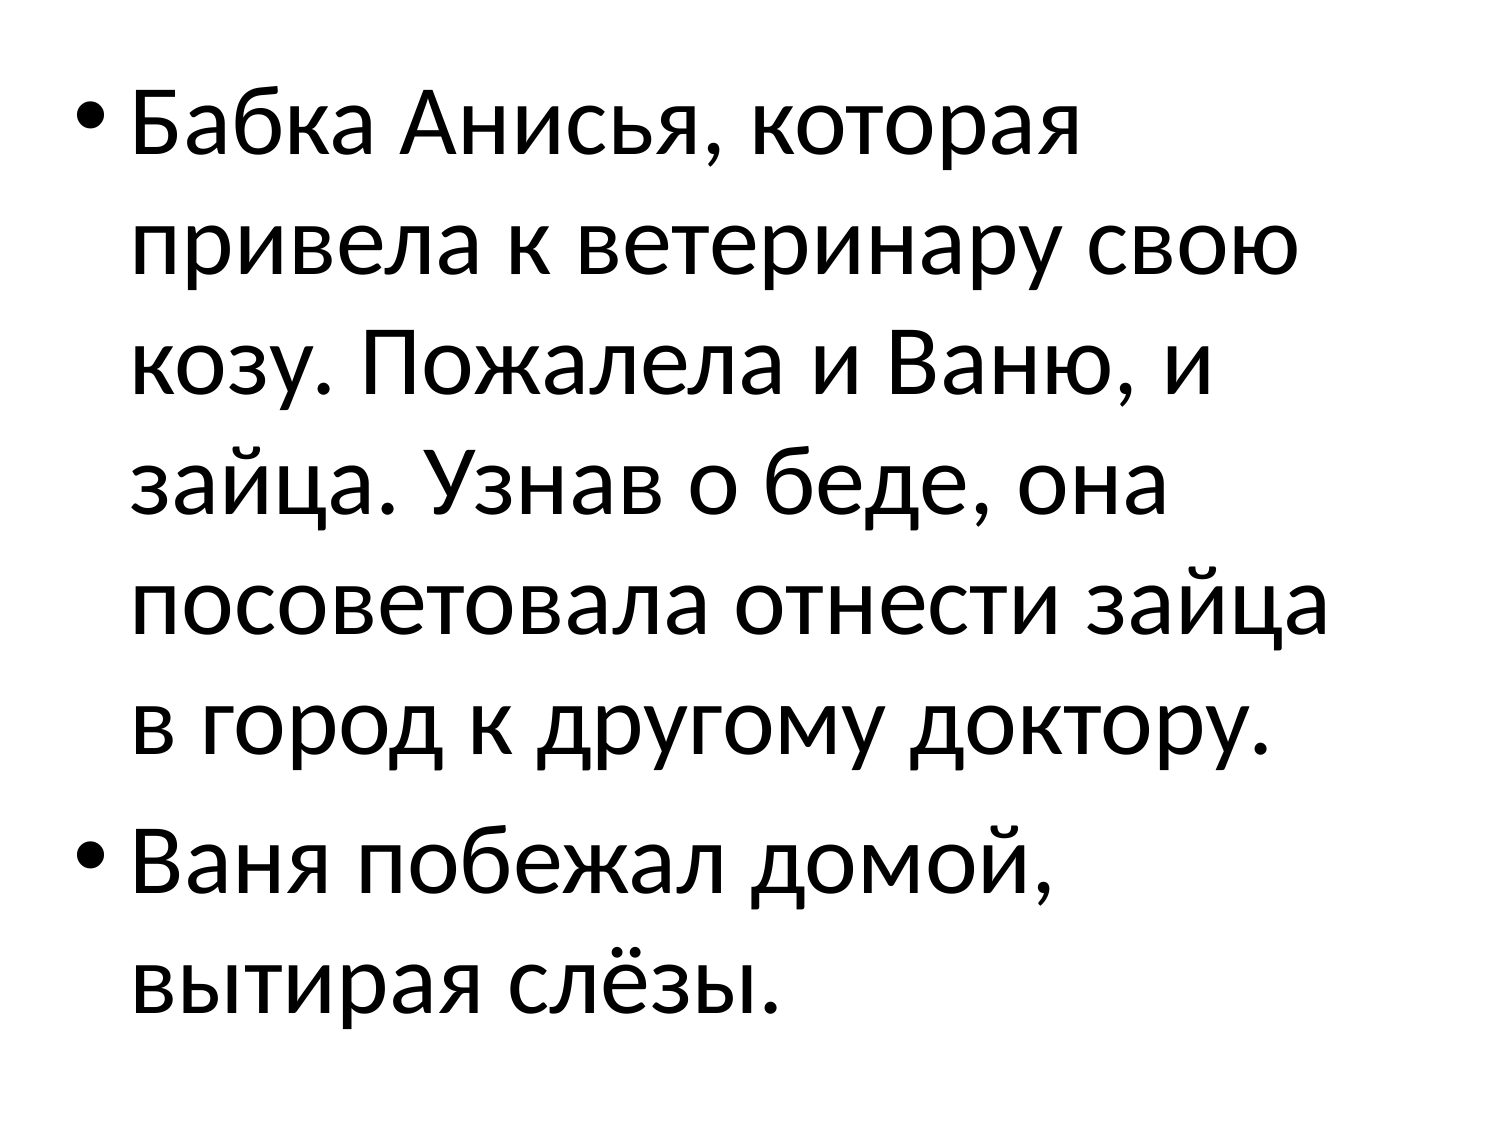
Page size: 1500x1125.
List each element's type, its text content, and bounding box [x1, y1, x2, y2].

list Бабка Анисья, которая привела к ветеринару свою козу. Пожалела и Ваню, и зайца. Узнав о беде, она посоветовала отнести зайца в город к другому доктору. Ваня побежал домой, вытирая слёзы. [58, 46, 1418, 997]
